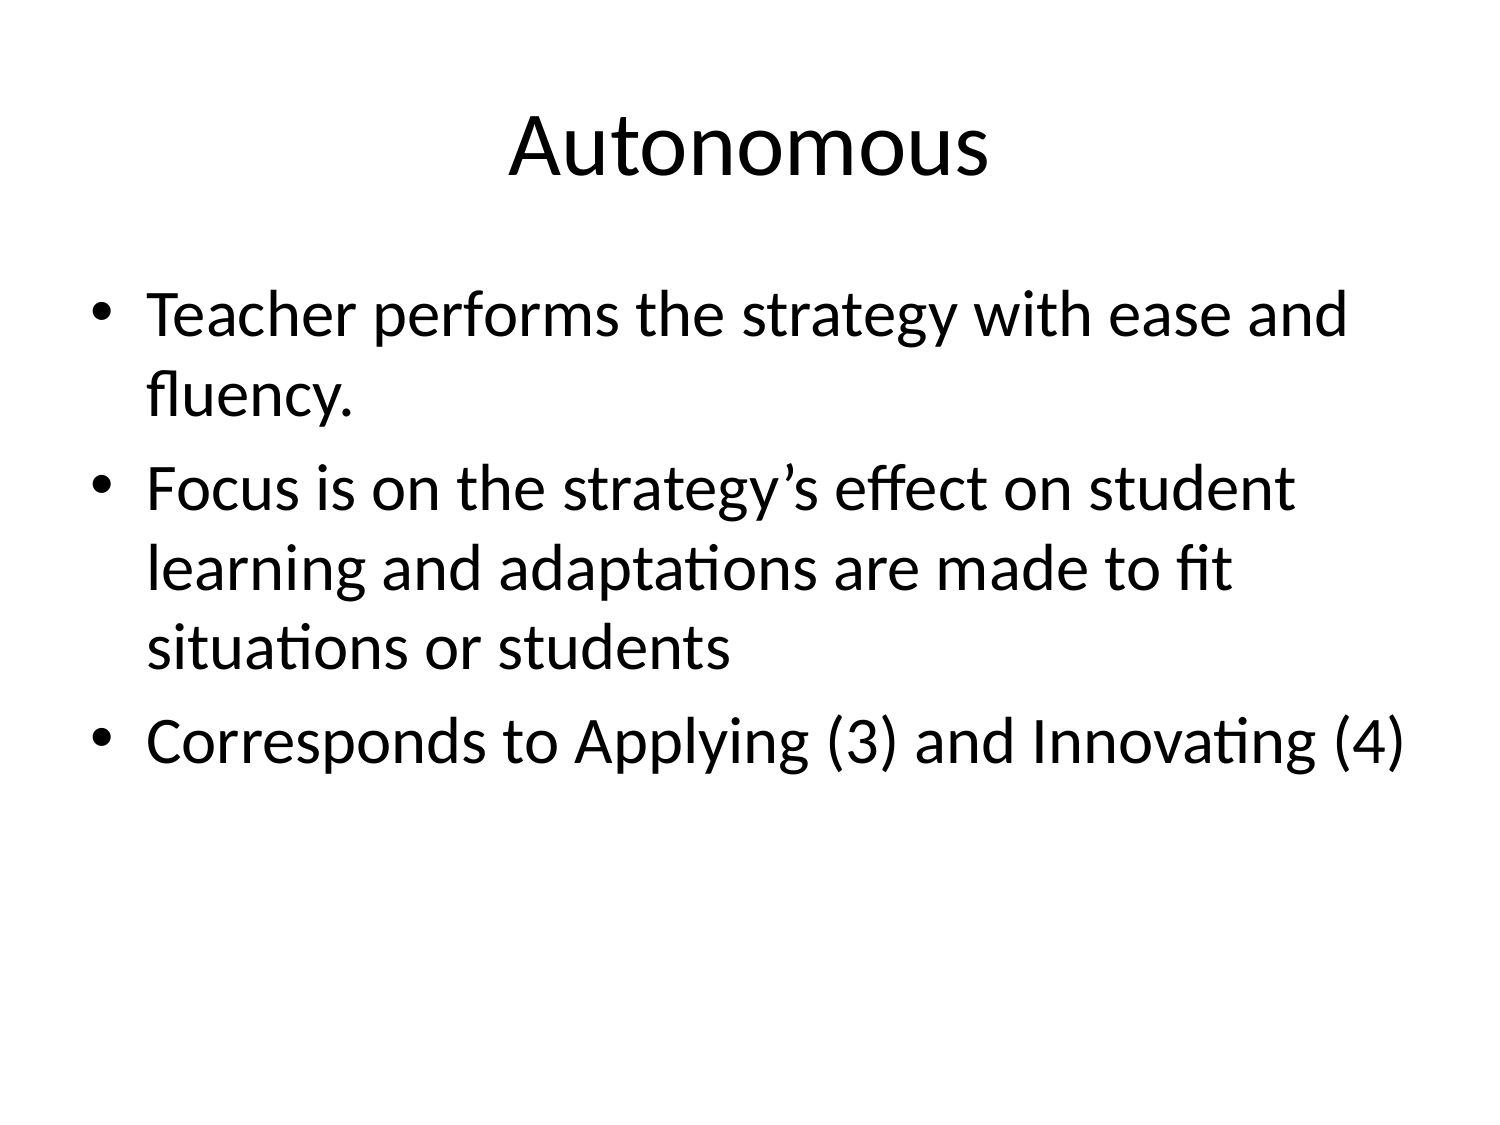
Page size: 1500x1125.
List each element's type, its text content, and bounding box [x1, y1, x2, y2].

list Teacher performs the strategy with ease and fluency. Focus is on the strategy’s effect on student learning and adaptations are made to fit situations or students Corresponds to Applying (3) and Innovating (4) [75, 262, 1425, 1005]
title Autonomous [75, 45, 1425, 233]
